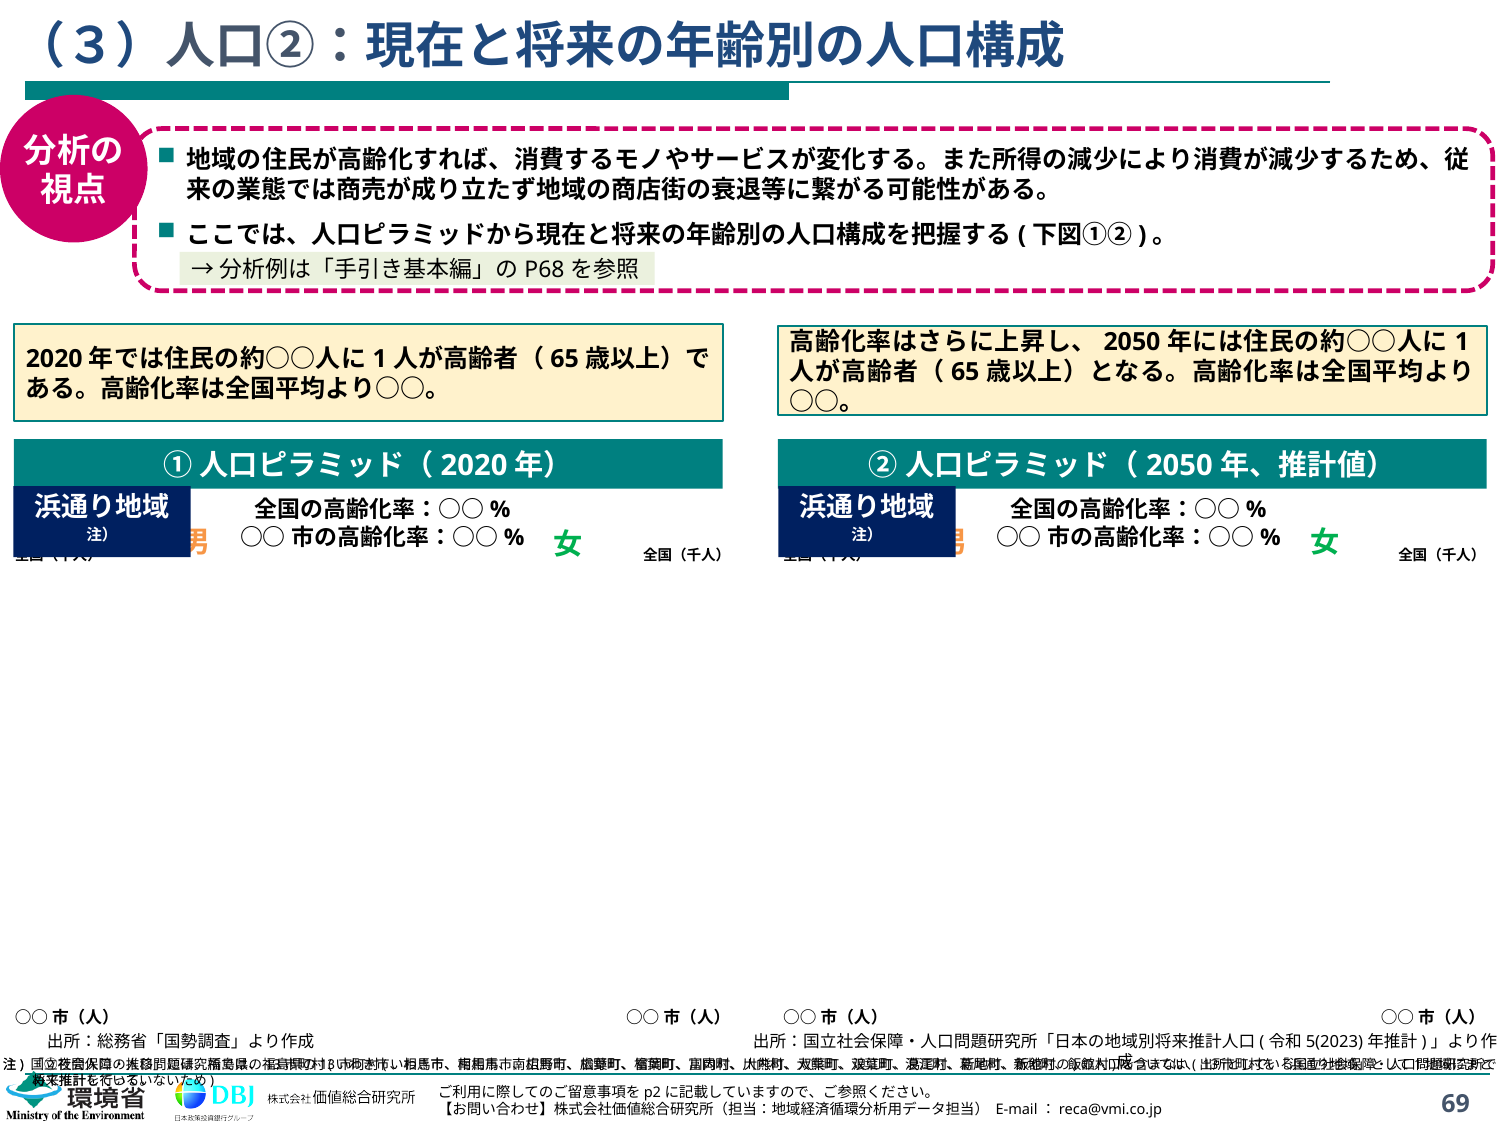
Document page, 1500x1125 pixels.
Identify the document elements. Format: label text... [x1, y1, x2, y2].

text_box 浜通り地域注） [778, 486, 956, 558]
text_box 全国の高齢化率：○○% ○○市の高齢化率：○○% [961, 487, 1316, 557]
text_box 2020年では住民の約○○人に1人が高齢者（65歳以上）である。高齢化率は全国平均より○○。 [13, 323, 723, 422]
text_box 全国（千人） [0, 538, 153, 571]
text_box 全国の高齢化率：○○% ○○市の高齢化率：○○% [205, 487, 560, 557]
text_box ○○市（人） [568, 999, 746, 1035]
slide_number 69 [1411, 1079, 1500, 1122]
text_box 全国（千人） [1362, 538, 1500, 571]
text_box 浜通り地域注） [13, 486, 191, 558]
text_box 男 [153, 516, 250, 566]
text_box ○○市（人） [0, 999, 178, 1035]
text_box 出所：総務省「国勢調査」より作成 [32, 1023, 741, 1056]
text_box 全国（千人） [602, 538, 745, 571]
text_box 出所：国立社会保障・人口問題研究所「日本の地域別将来推計人口(令和5(2023)年推計)」より作成 [750, 1023, 1500, 1079]
text_box ①人口ピラミッド（2020年） [13, 439, 723, 489]
text_box ○○市（人） [1322, 999, 1500, 1035]
text_box ○○市（人） [768, 999, 946, 1035]
picture [2, 1089, 148, 1125]
text_box 地域の住民が高齢化すれば、消費するモノやサービスが変化する。また所得の減少により消費が減少するため、従来の業態では商売が成り立たず地域の商店街の衰退等に繋がる可能性がある。 ここでは、人口ピラミッドから現在と将来の年齢別の人口構成を把握する(下図①②)。 [134, 128, 1493, 291]
text_box 男 [918, 516, 1007, 566]
text_box →分析例は「手引き基本編」のP68を参照 [179, 251, 655, 285]
text_box 注) 「②夜間人口の推移」には、福島県の13市町村(いわき市、相馬市、南相馬市、広野町、楢葉町、富岡町、川内村、大熊町、双葉町、浪江町、葛尾村、新地町、飯舘村の)の人口を含まない(出所としている国立社会保障・人口問題研究所で将来推計を行っていないため) [2, 1056, 1497, 1089]
text_box 高齢化率はさらに上昇し、2050年には住民の約○○人に1人が高齢者（65歳以上）となる。高齢化率は全国平均より○○。 [777, 326, 1487, 415]
text_box 女 [1271, 516, 1378, 566]
text_box 全国（千人） [768, 538, 918, 571]
picture [171, 1089, 419, 1125]
text_box 分析の 視点 [0, 94, 148, 243]
title （３）人口②：現在と将来の年齢別の人口構成 [0, 0, 1304, 82]
text_box 女 [514, 518, 621, 568]
text_box ②人口ピラミッド（2050年、推計値） [777, 439, 1487, 489]
